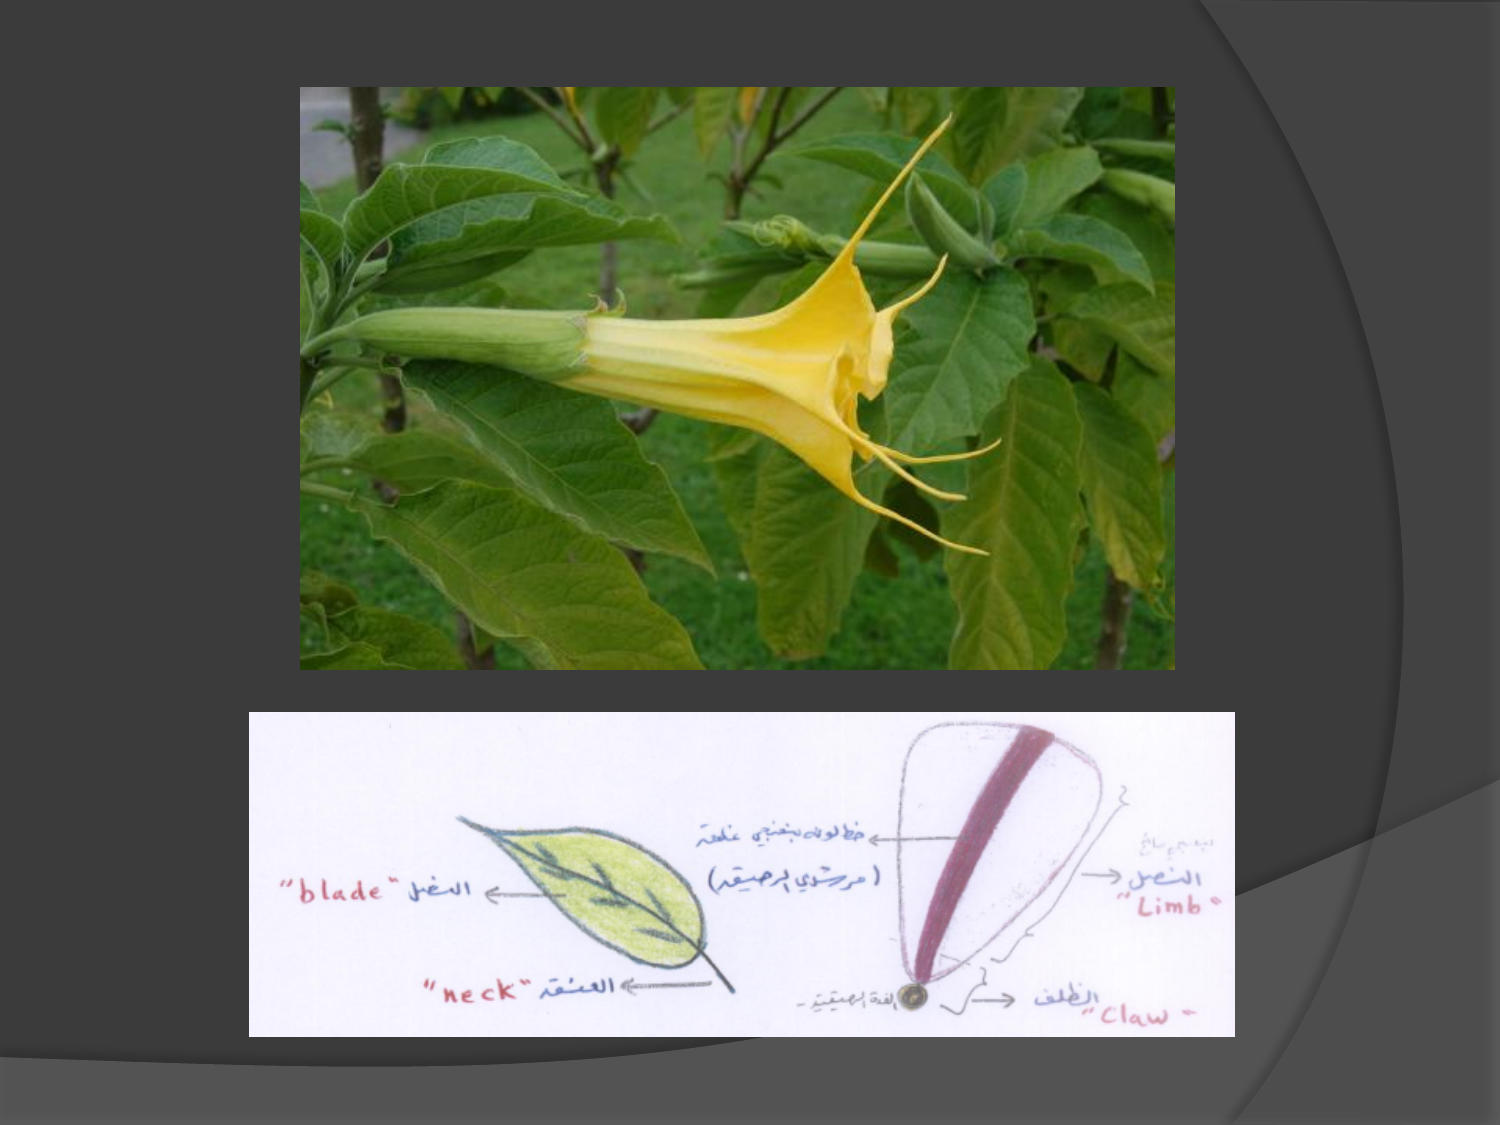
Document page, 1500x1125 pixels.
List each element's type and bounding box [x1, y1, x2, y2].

picture [299, 87, 1176, 670]
picture [249, 712, 1235, 1037]
